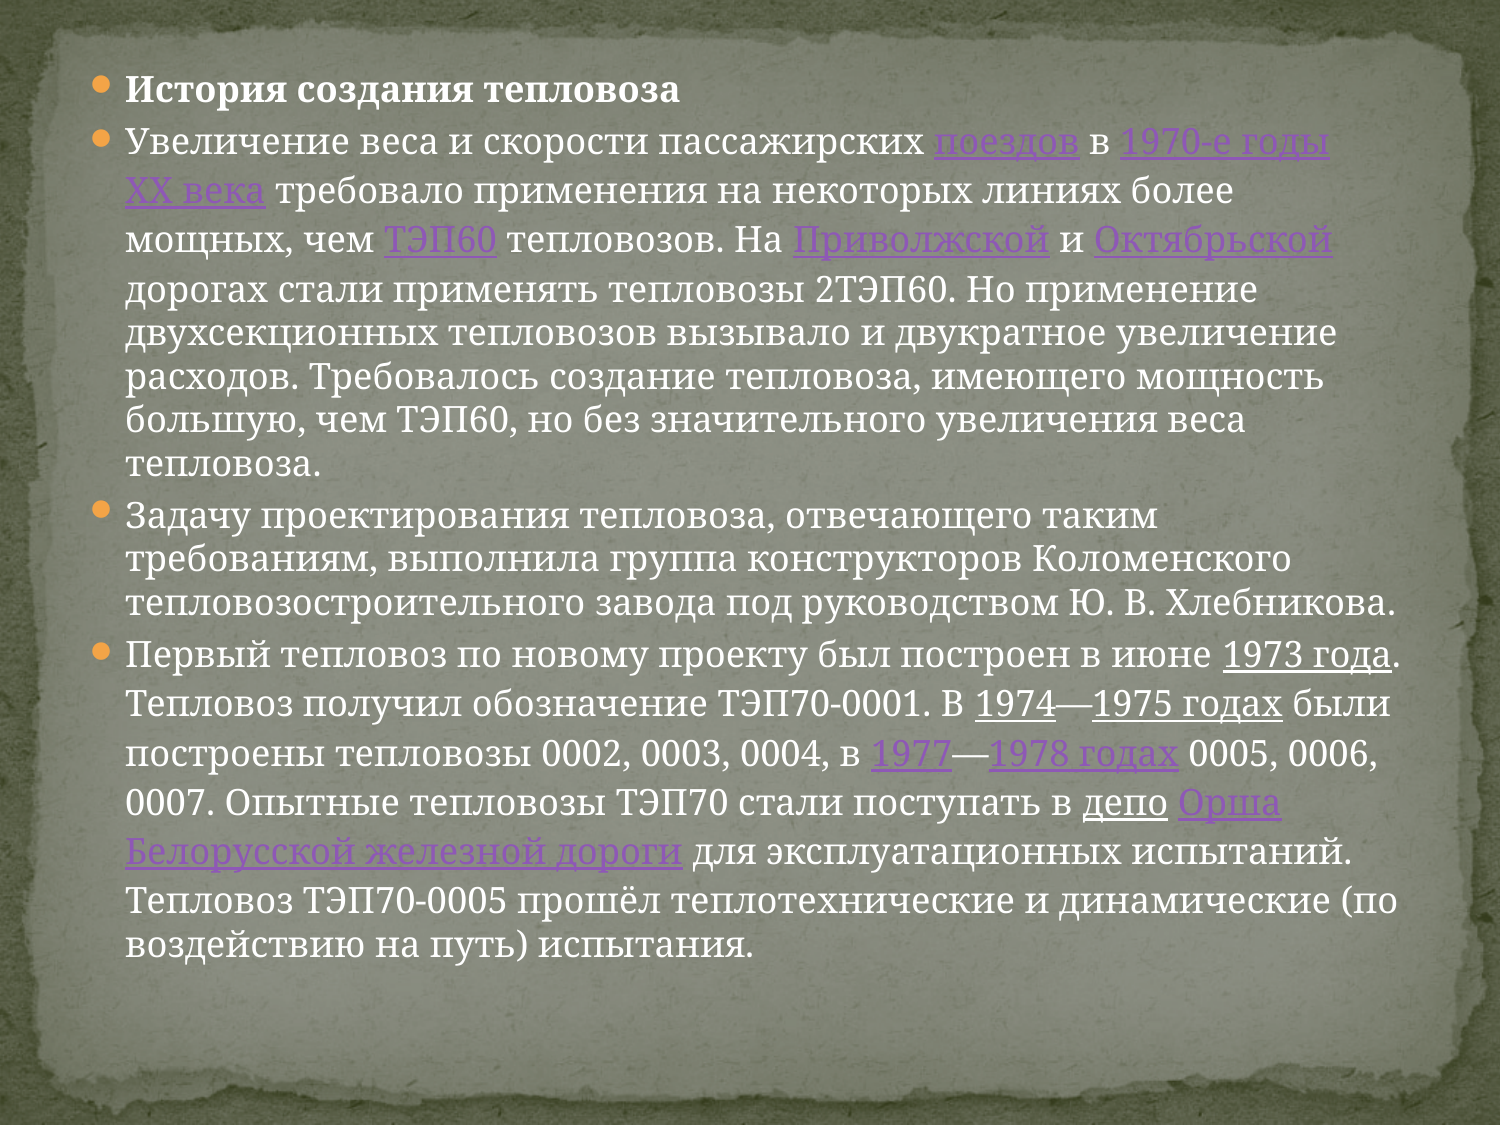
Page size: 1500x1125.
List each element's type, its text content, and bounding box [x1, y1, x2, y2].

list История создания тепловоза Увеличение веса и скорости пассажирских поездов в 1970-е годы XX века требовало применения на некоторых линиях более мощных, чем ТЭП60 тепловозов. На Приволжской и Октябрьской дорогах стали применять тепловозы 2ТЭП60. Но применение двухсекционных тепловозов вызывало и двукратное увеличение расходов. Требовалось создание тепловоза, имеющего мощность большую, чем ТЭП60, но без значительного увеличения веса тепловоза. Задачу проектирования тепловоза, отвечающего таким требованиям, выполнила группа конструкторов Коломенского тепловозостроительного завода под руководством Ю. В. Хлебникова. Первый тепловоз по новому проекту был построен в июне 1973 года. Тепловоз получил обозначение ТЭП70-0001. В 1974—1975 годах были построены тепловозы 0002, 0003, 0004, в 1977—1978 годах 0005, 0006, 0007. Опытные тепловозы ТЭП70 стали поступать в депо Орша Белорусской железной дороги для эксплуатационных испытаний. Тепловоз ТЭП70-0005 прошёл теплотехнические и динамические (по воздействию на путь) испытания. [75, 58, 1425, 1043]
